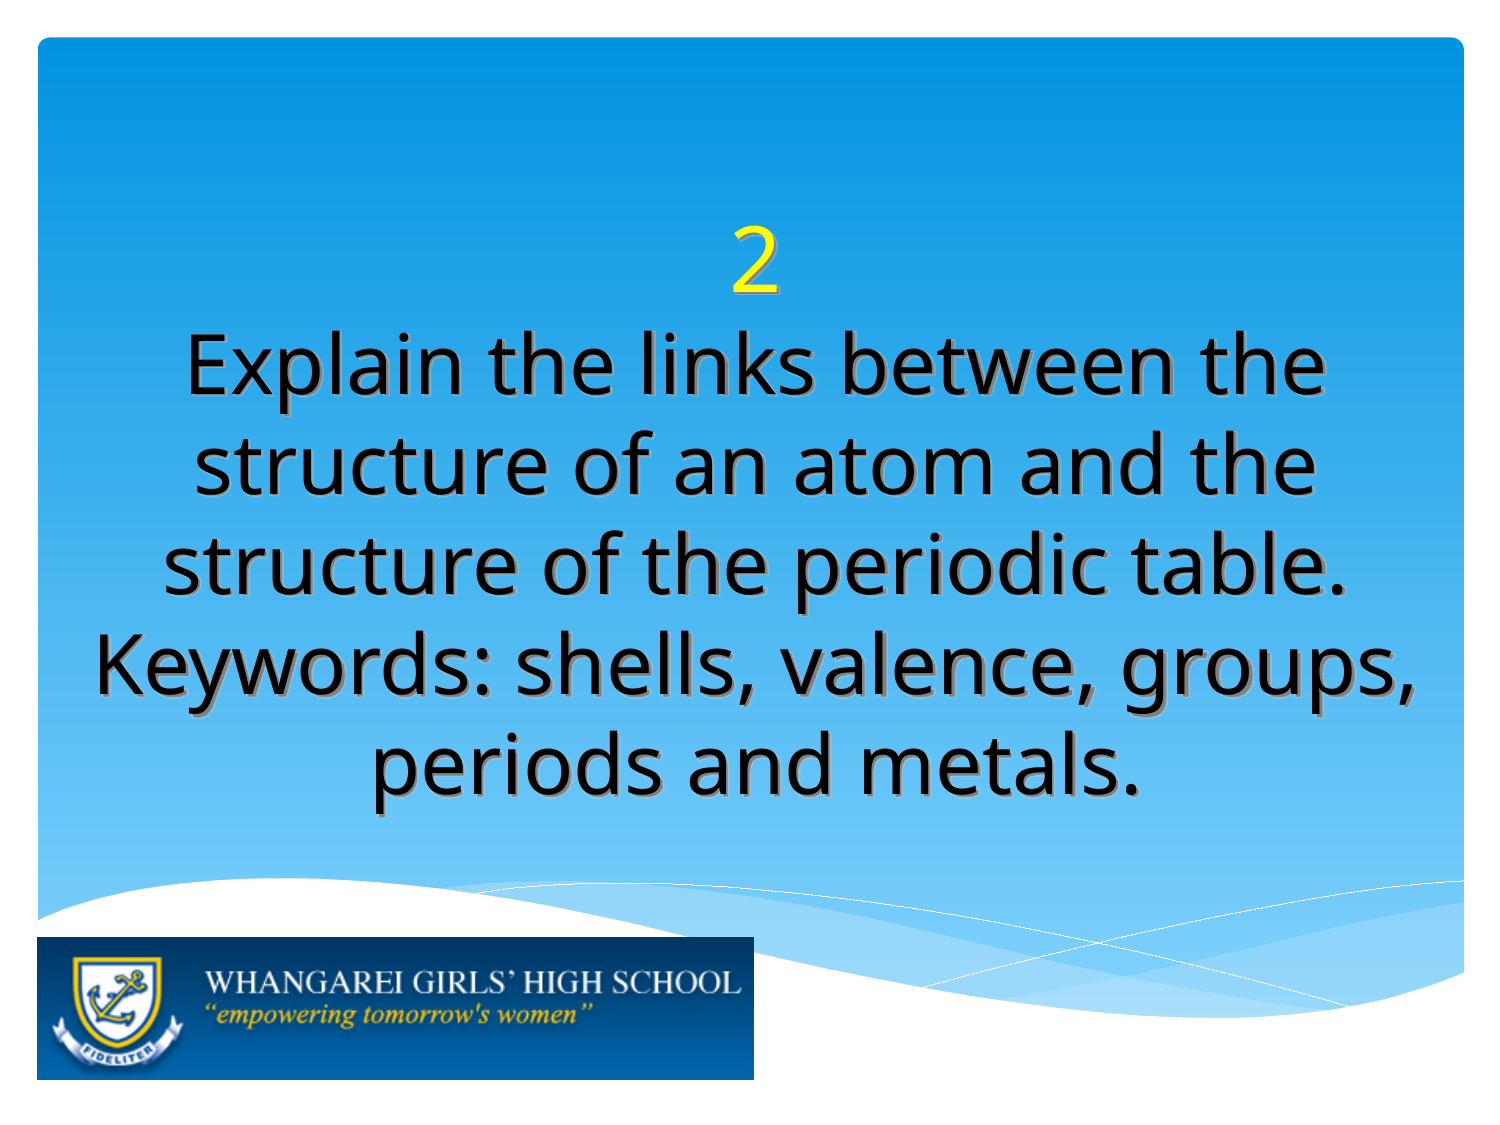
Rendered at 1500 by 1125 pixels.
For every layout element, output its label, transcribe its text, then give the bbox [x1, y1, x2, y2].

picture [37, 937, 754, 1080]
text_box 2 Explain the links between the structure of an atom and the structure of the periodic table. Keywords: shells, valence, groups, periods and metals. [74, 99, 1438, 913]
